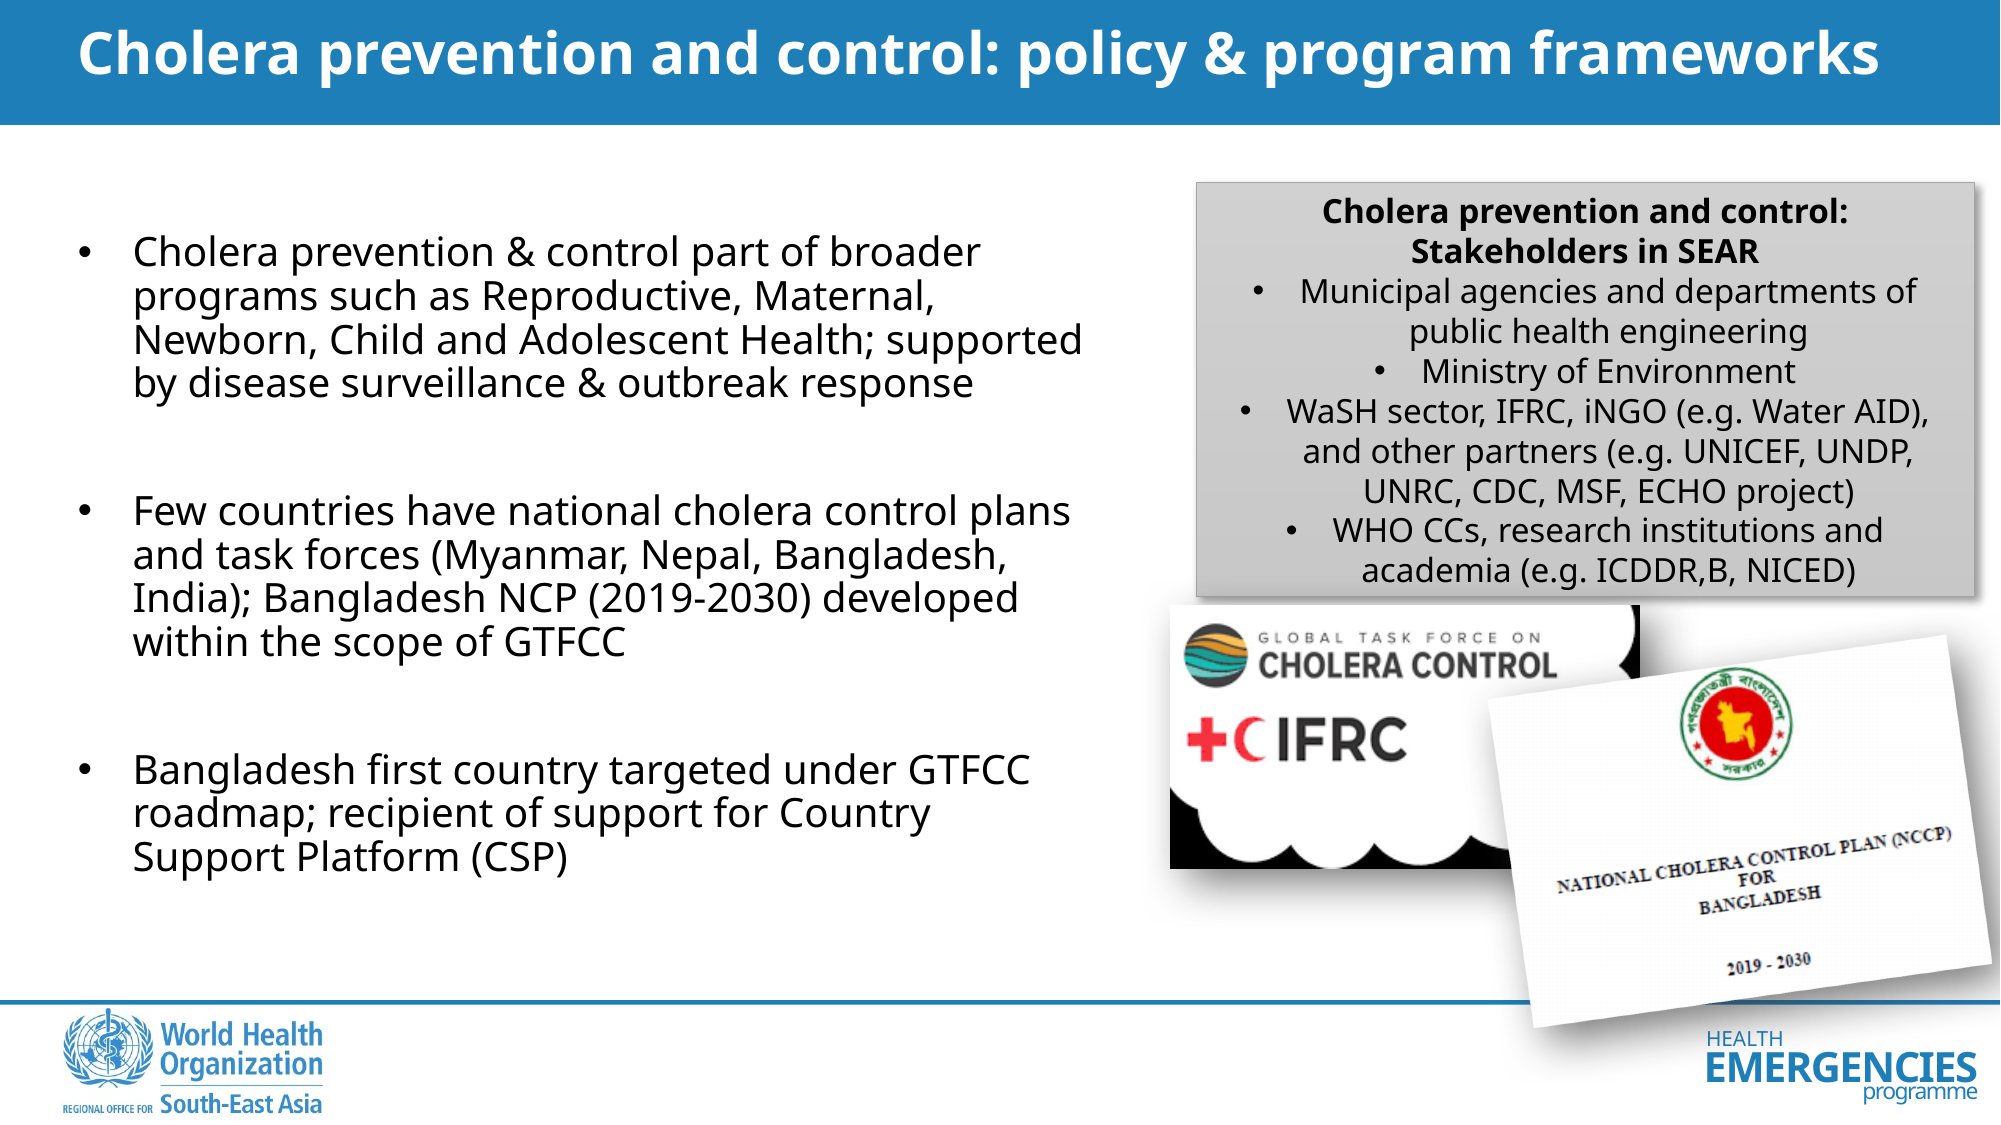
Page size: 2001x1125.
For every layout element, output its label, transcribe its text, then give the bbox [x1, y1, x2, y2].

text_box Cholera prevention and control: Stakeholders in SEAR Municipal agencies and departments of public health engineering Ministry of Environment WaSH sector, IFRC, iNGO (e.g. Water AID), and other partners (e.g. UNICEF, UNDP, UNRC, CDC, MSF, ECHO project) WHO CCs, research institutions and academia (e.g. ICDDR,B, NICED) [1196, 182, 1975, 597]
picture [61, 1006, 324, 1114]
title Cholera prevention and control: policy & program frameworks [63, 0, 2000, 114]
picture [1170, 605, 1991, 1027]
